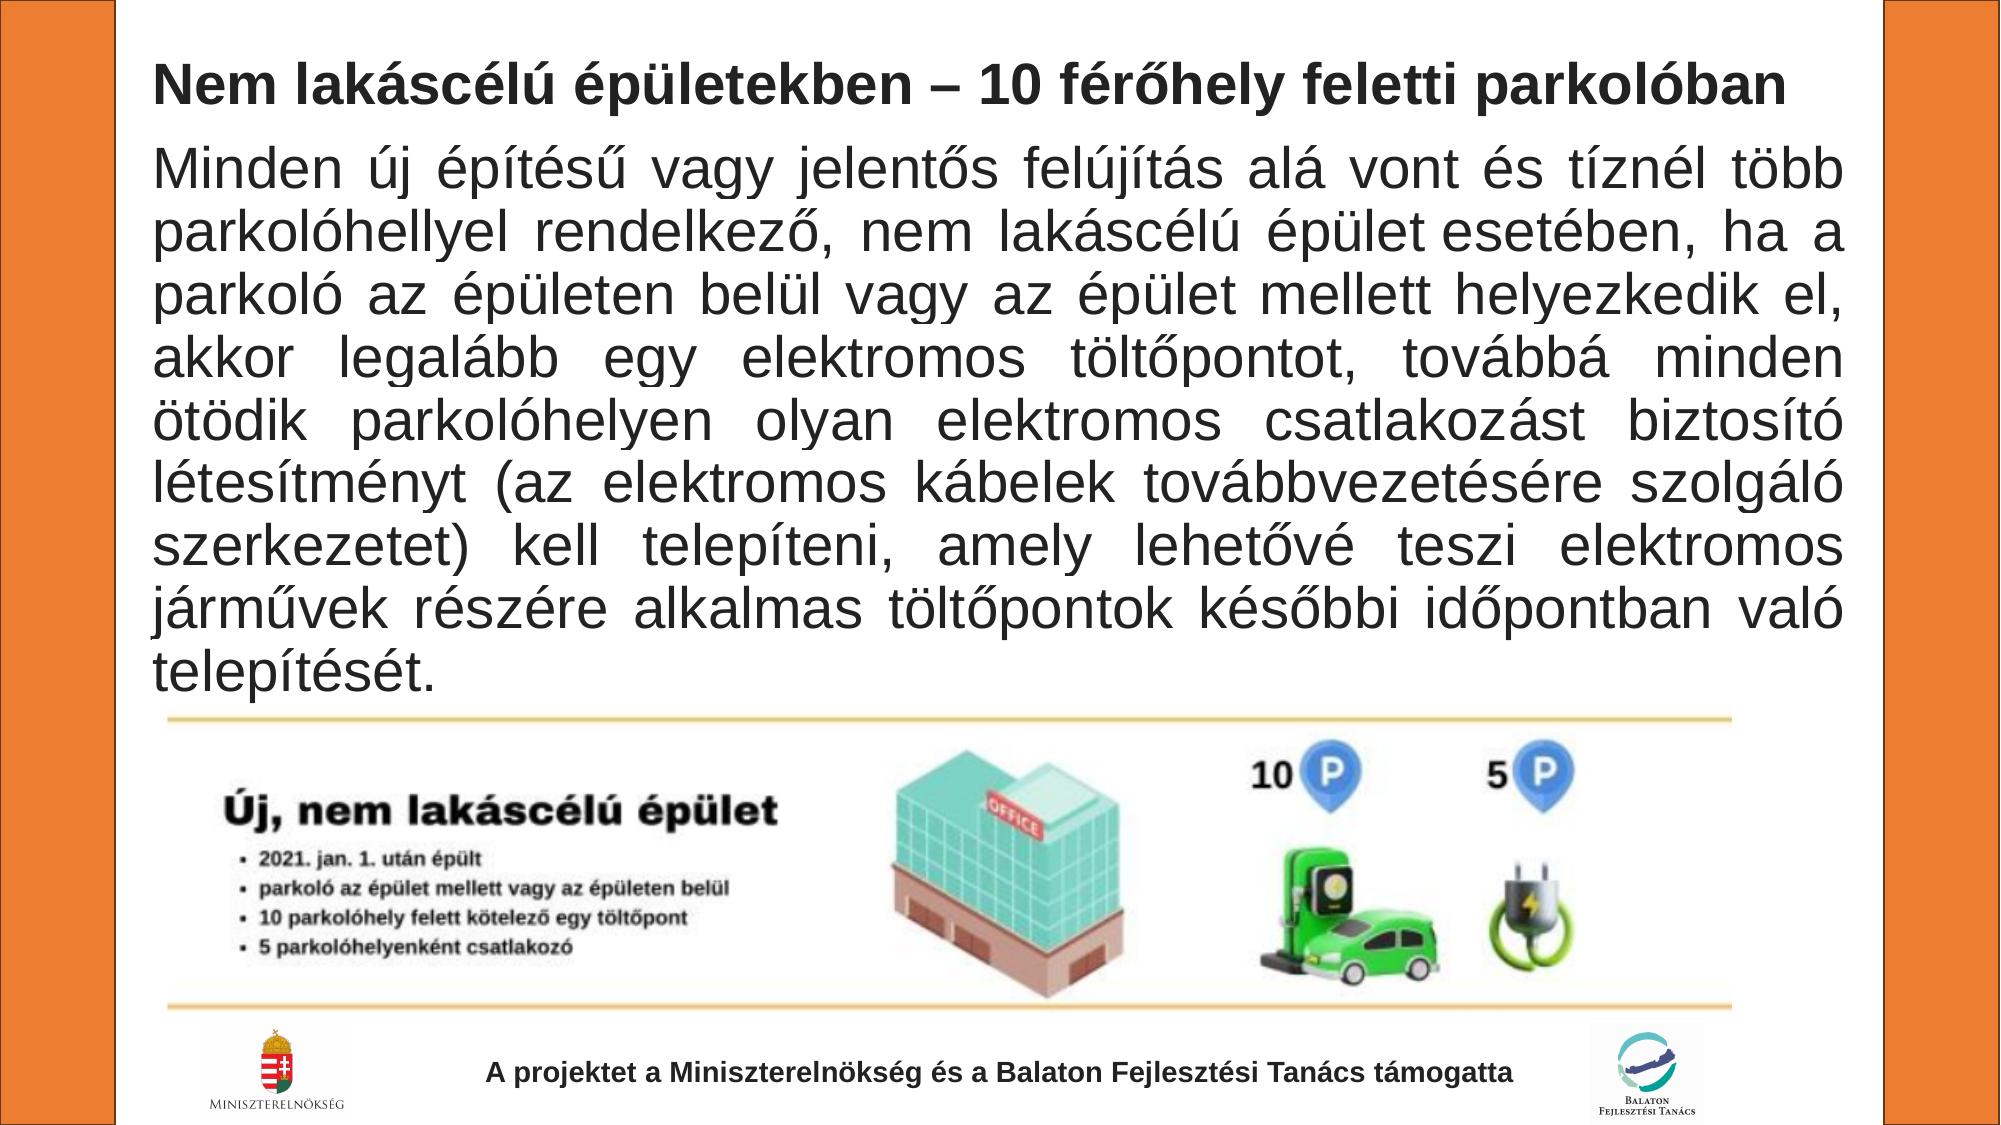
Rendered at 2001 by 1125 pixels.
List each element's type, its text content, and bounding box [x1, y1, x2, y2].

list Nem lakáscélú épületekben – 10 férőhely feletti parkolóban Minden új építésű vagy jelentős felújítás alá vont és tíznél több parkolóhellyel rendelkező, nem lakáscélú épület esetében, ha a parkoló az épületen belül vagy az épület mellett helyezkedik el, akkor legalább egy elektromos töltőpontot, továbbá minden ötödik parkolóhelyen olyan elektromos csatlakozást biztosító létesítményt (az elektromos kábelek továbbvezetésére szolgáló szerkezetet) kell telepíteni, amely lehetővé teszi elektromos járművek részére alkalmas töltőpontok későbbi időpontban való telepítését. [137, 47, 1863, 1014]
picture [201, 1018, 353, 1119]
picture [1590, 1023, 1704, 1125]
picture [152, 705, 1732, 1014]
